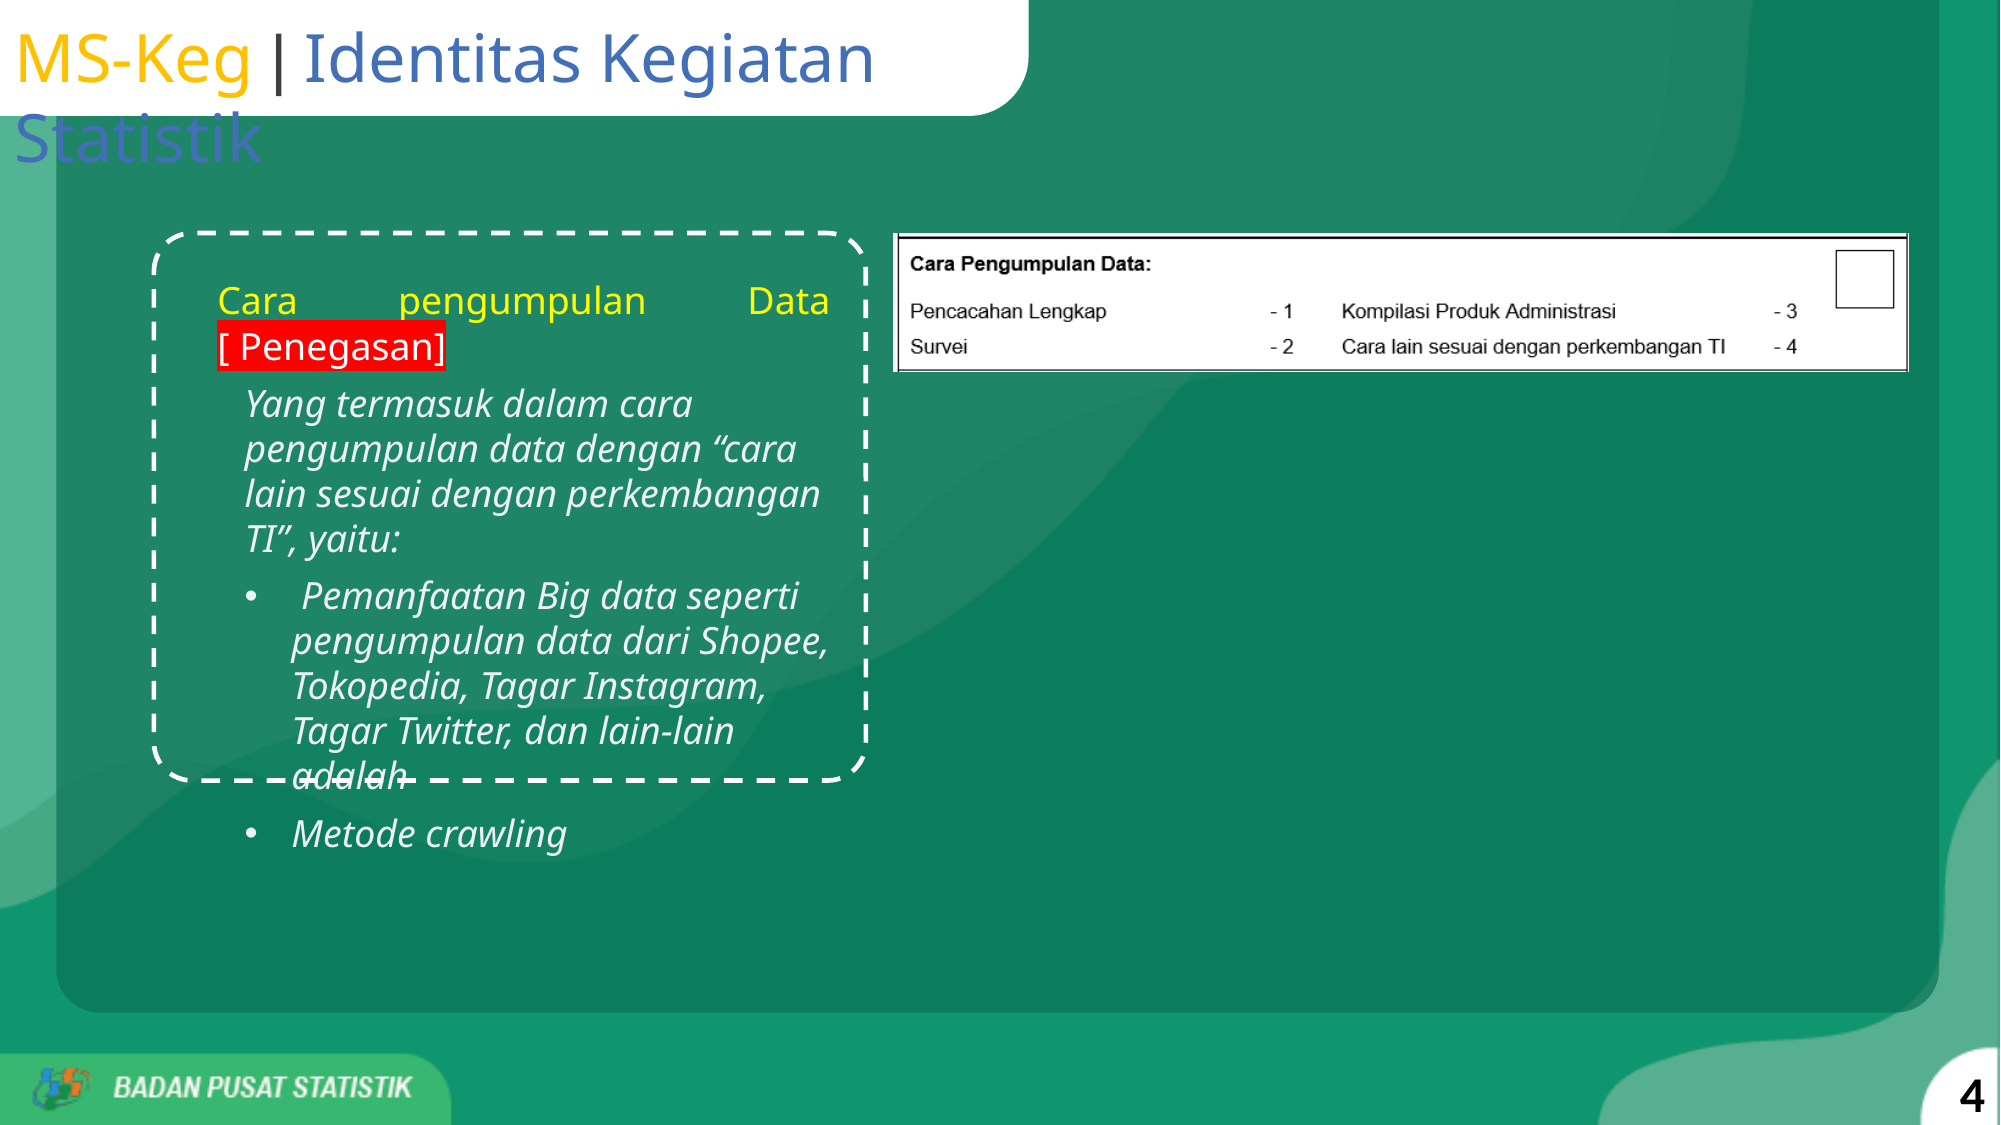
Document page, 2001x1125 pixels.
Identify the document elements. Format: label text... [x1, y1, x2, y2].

text_box Cara pengumpulan Data [ Penegasan] Yang termasuk dalam cara pengumpulan data dengan “cara lain sesuai dengan perkembangan TI”, yaitu: Pemanfaatan Big data seperti pengumpulan data dari Shopee, Tokopedia, Tagar Instagram, Tagar Twitter, dan lain-lain adalah Metode crawling [183, 777, 846, 863]
picture [0, 0, 2000, 1125]
text_box [152, 231, 867, 782]
slide_number 4 [1935, 1059, 2000, 1125]
text_box [0, 0, 1030, 65]
picture [893, 233, 1909, 372]
text_box [56, 0, 1940, 1013]
text_box MS-Keg | Identitas Kegiatan Statistik [0, 7, 1029, 183]
